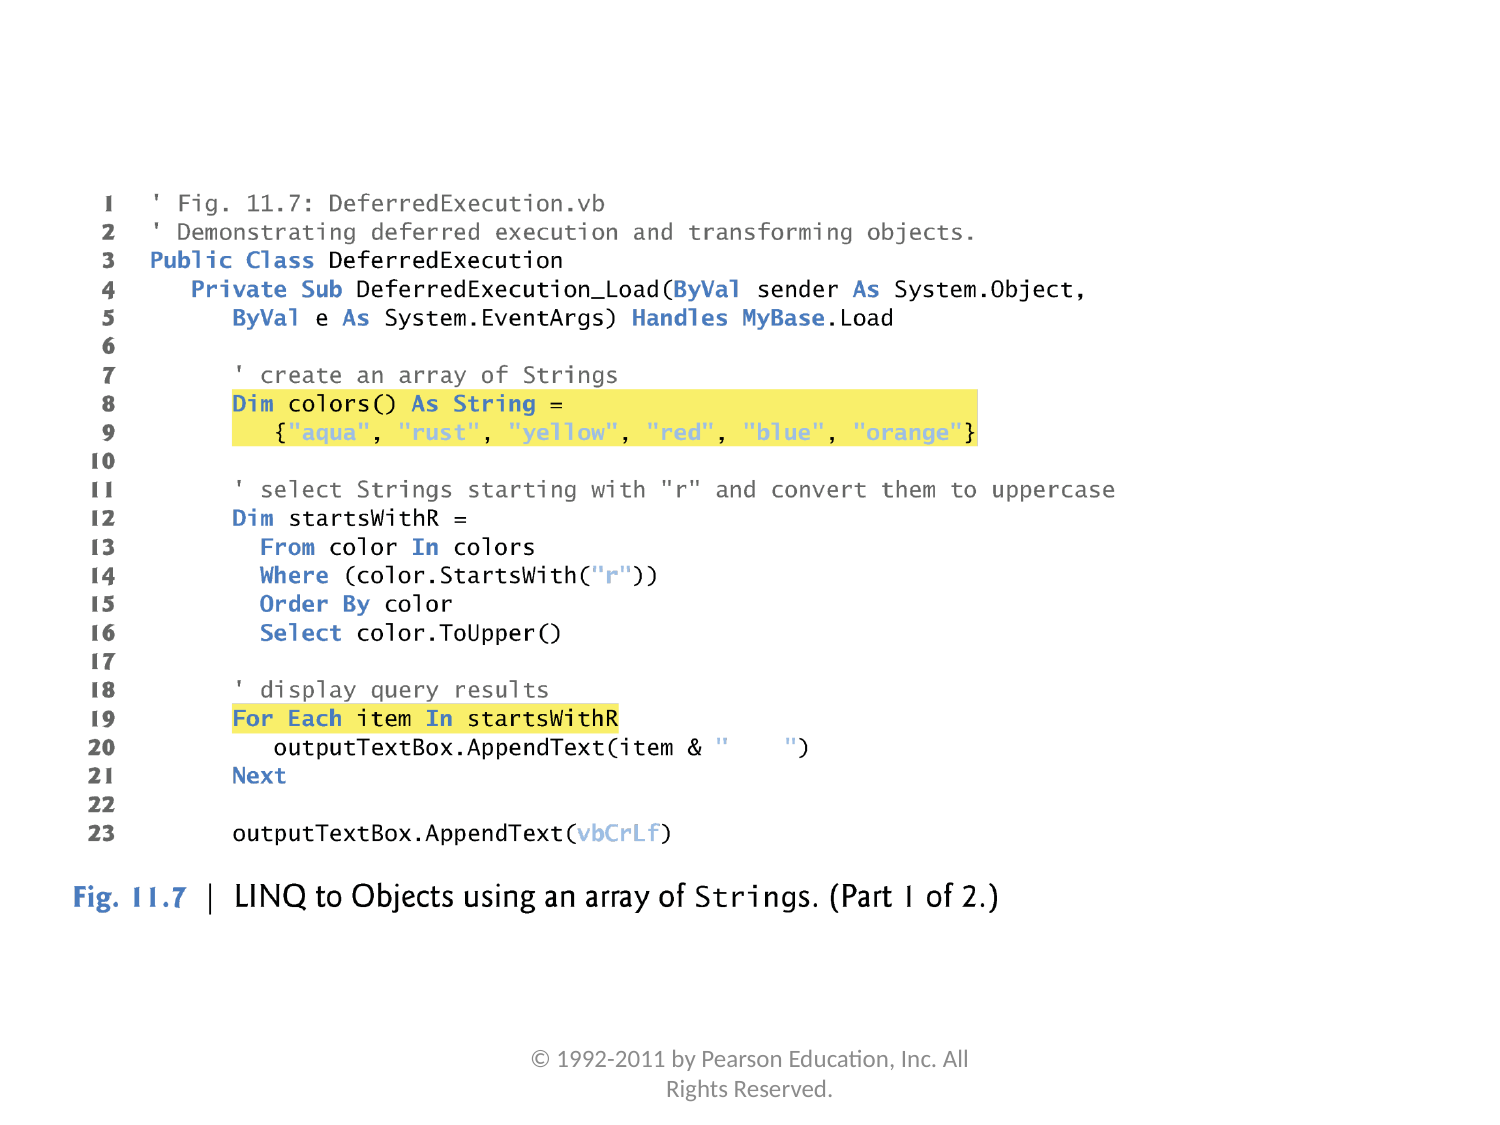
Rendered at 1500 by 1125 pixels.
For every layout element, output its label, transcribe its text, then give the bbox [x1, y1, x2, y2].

picture [0, 106, 1500, 1018]
footer © 1992-2011 by Pearson Education, Inc. All Rights Reserved. [512, 1042, 988, 1103]
